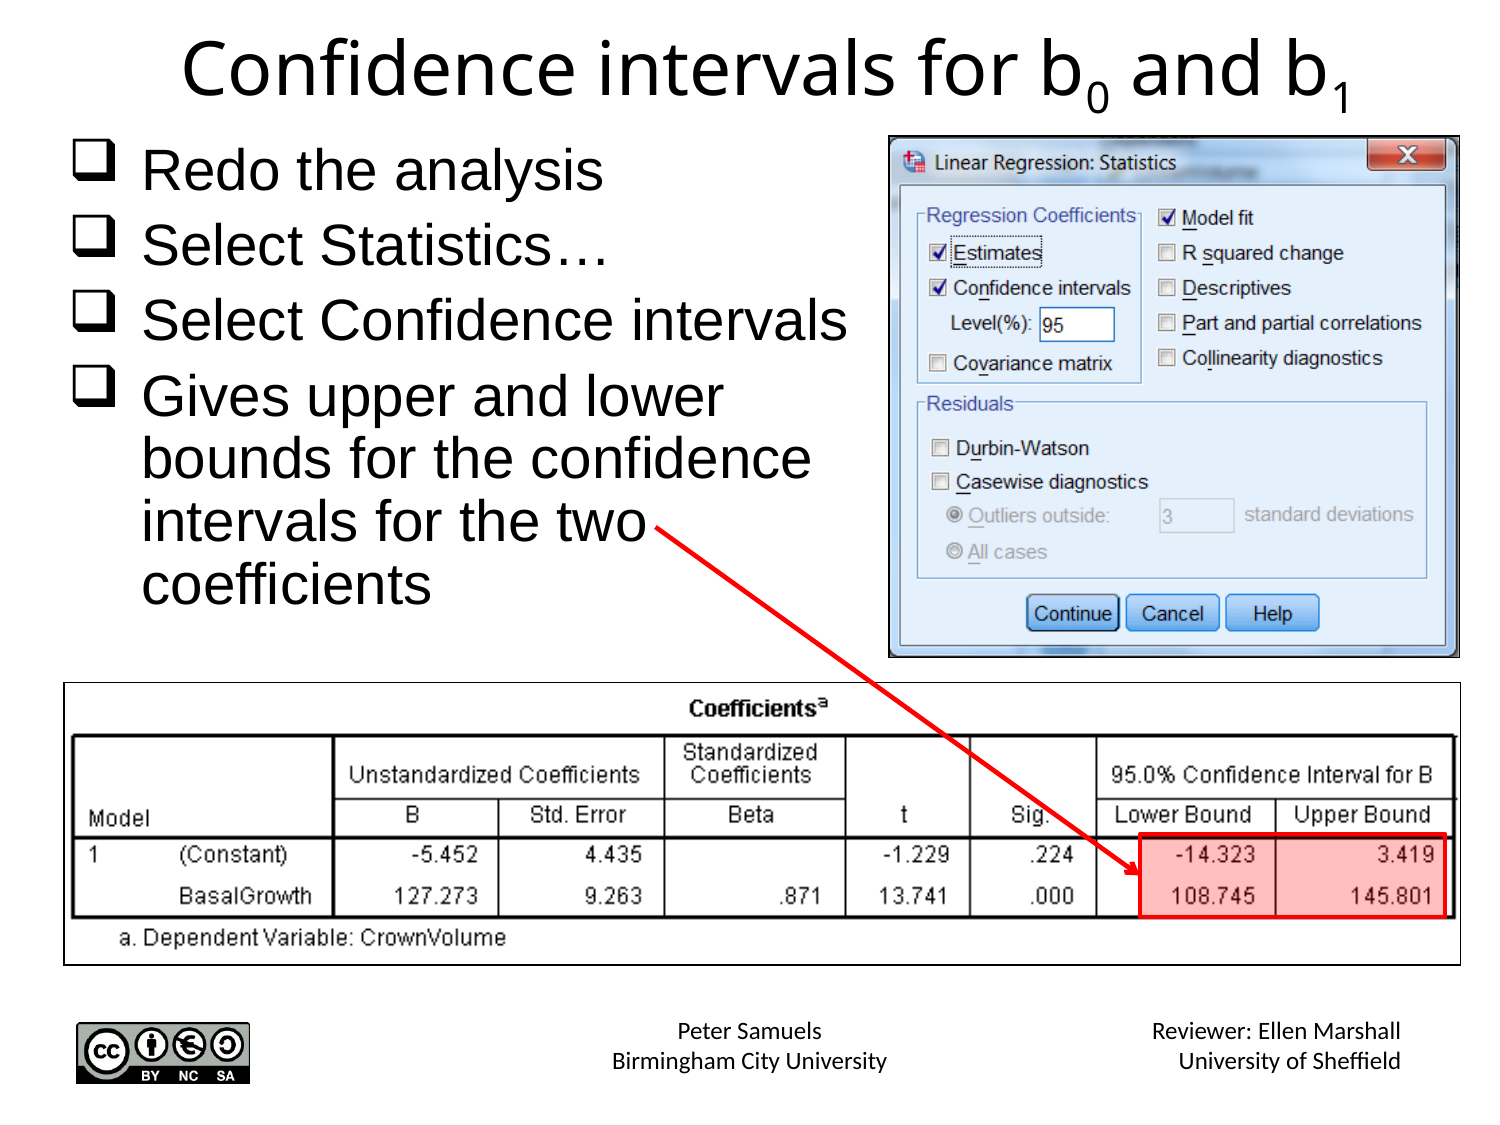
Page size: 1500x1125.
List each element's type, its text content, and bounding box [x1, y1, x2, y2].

picture [64, 682, 1460, 965]
text_box Peter Samuels Birmingham City University [549, 1007, 951, 1083]
picture [889, 136, 1459, 658]
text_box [655, 526, 1141, 876]
list Redo the analysis Select Statistics… Select Confidence intervals Gives upper and lower bounds for the confidence intervals for the two coefficients [53, 132, 892, 634]
picture [76, 1022, 251, 1084]
text_box Reviewer: Ellen Marshall University of Sheffield [1038, 1007, 1417, 1083]
title Confidence intervals for b0 and b1 [53, 21, 1483, 114]
